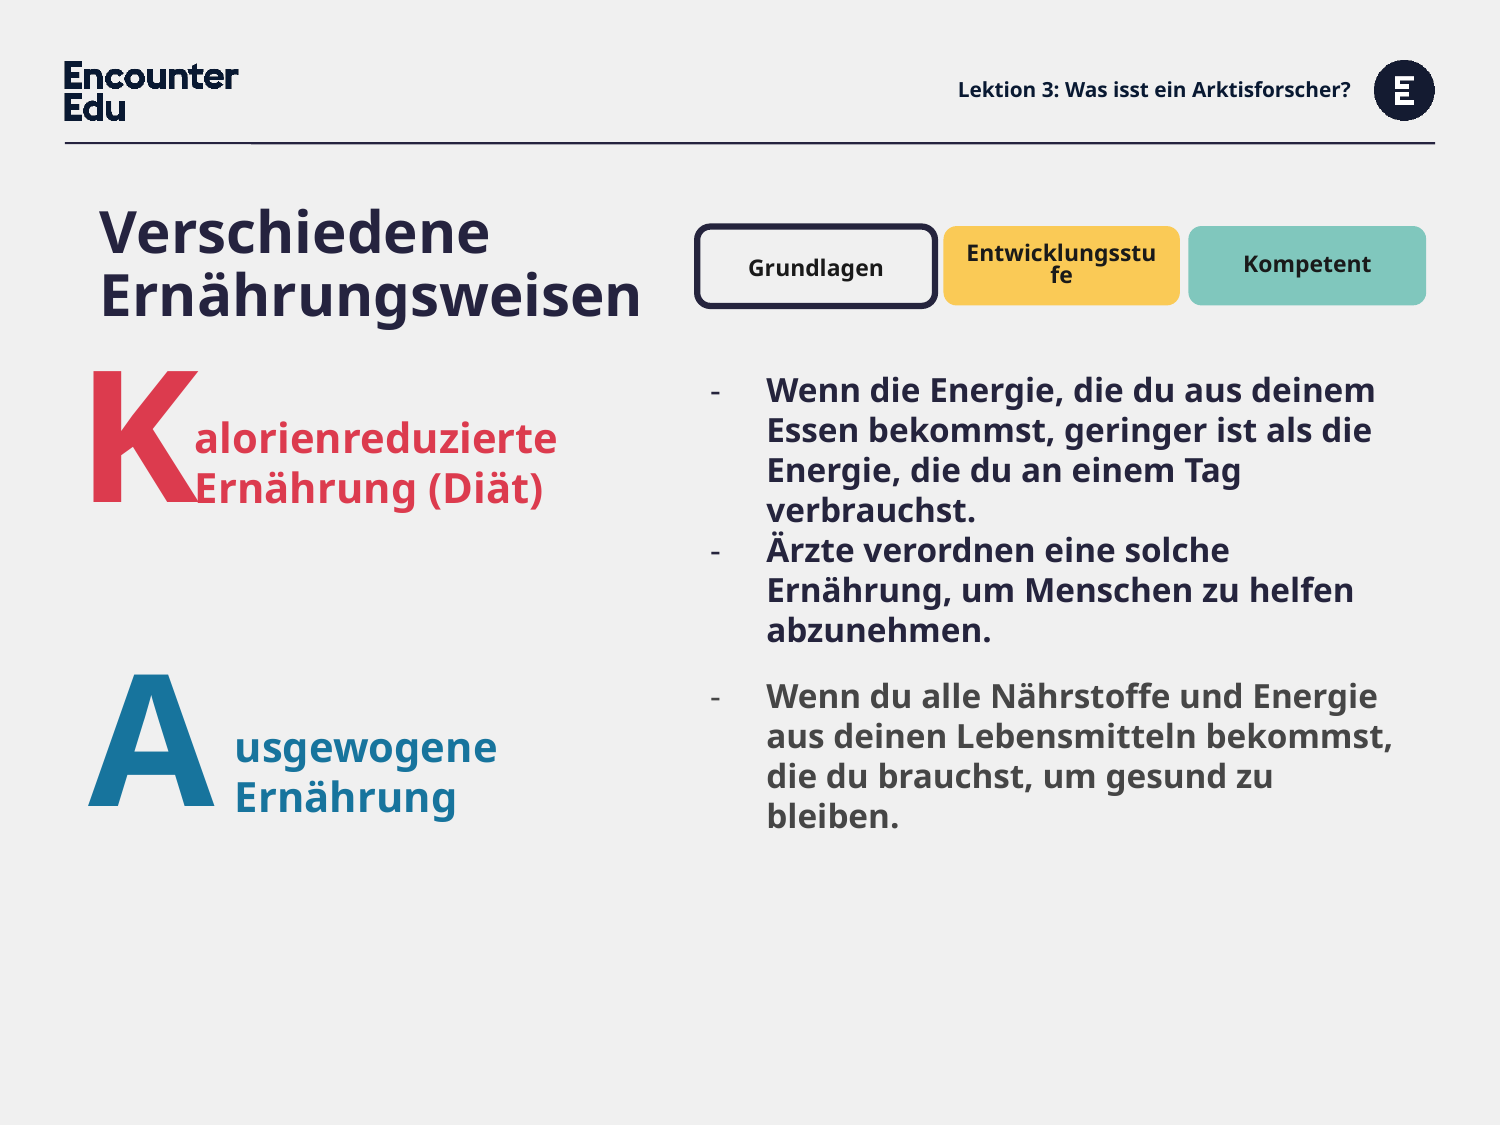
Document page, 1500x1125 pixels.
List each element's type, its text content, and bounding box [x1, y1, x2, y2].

picture [1372, 58, 1436, 122]
text_box Verschiedene Ernährungsweisen [92, 220, 675, 311]
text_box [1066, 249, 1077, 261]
text_box Wenn die Energie, die du aus deinem Essen bekommst, geringer ist als die Energie, die du an einem Tag verbrauchst. Ärzte verordnen eine solche Ernährung, um Menschen zu helfen abzunehmen. [695, 362, 1427, 657]
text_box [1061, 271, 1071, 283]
text_box A [73, 615, 220, 850]
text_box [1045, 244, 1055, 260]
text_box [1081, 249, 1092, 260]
text_box usgewogene Ernährung [219, 712, 701, 828]
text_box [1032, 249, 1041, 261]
title Lektion 3: Was isst ein Arktisforscher? [749, 67, 1359, 114]
text_box Entwicklungsstufe [995, 246, 1023, 261]
text_box alorienreduzierte Ernährung (Diät) [180, 403, 696, 519]
text_box K [63, 312, 220, 547]
text_box Grundlagen [696, 225, 936, 307]
text_box Wenn du alle Nährstoffe und Energie aus deinen Lebensmitteln bekommst, die du brauchst, um gesund zu bleiben. [695, 667, 1427, 843]
picture [60, 59, 243, 122]
text_box Kompetent [1187, 225, 1428, 307]
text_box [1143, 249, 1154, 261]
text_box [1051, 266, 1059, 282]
